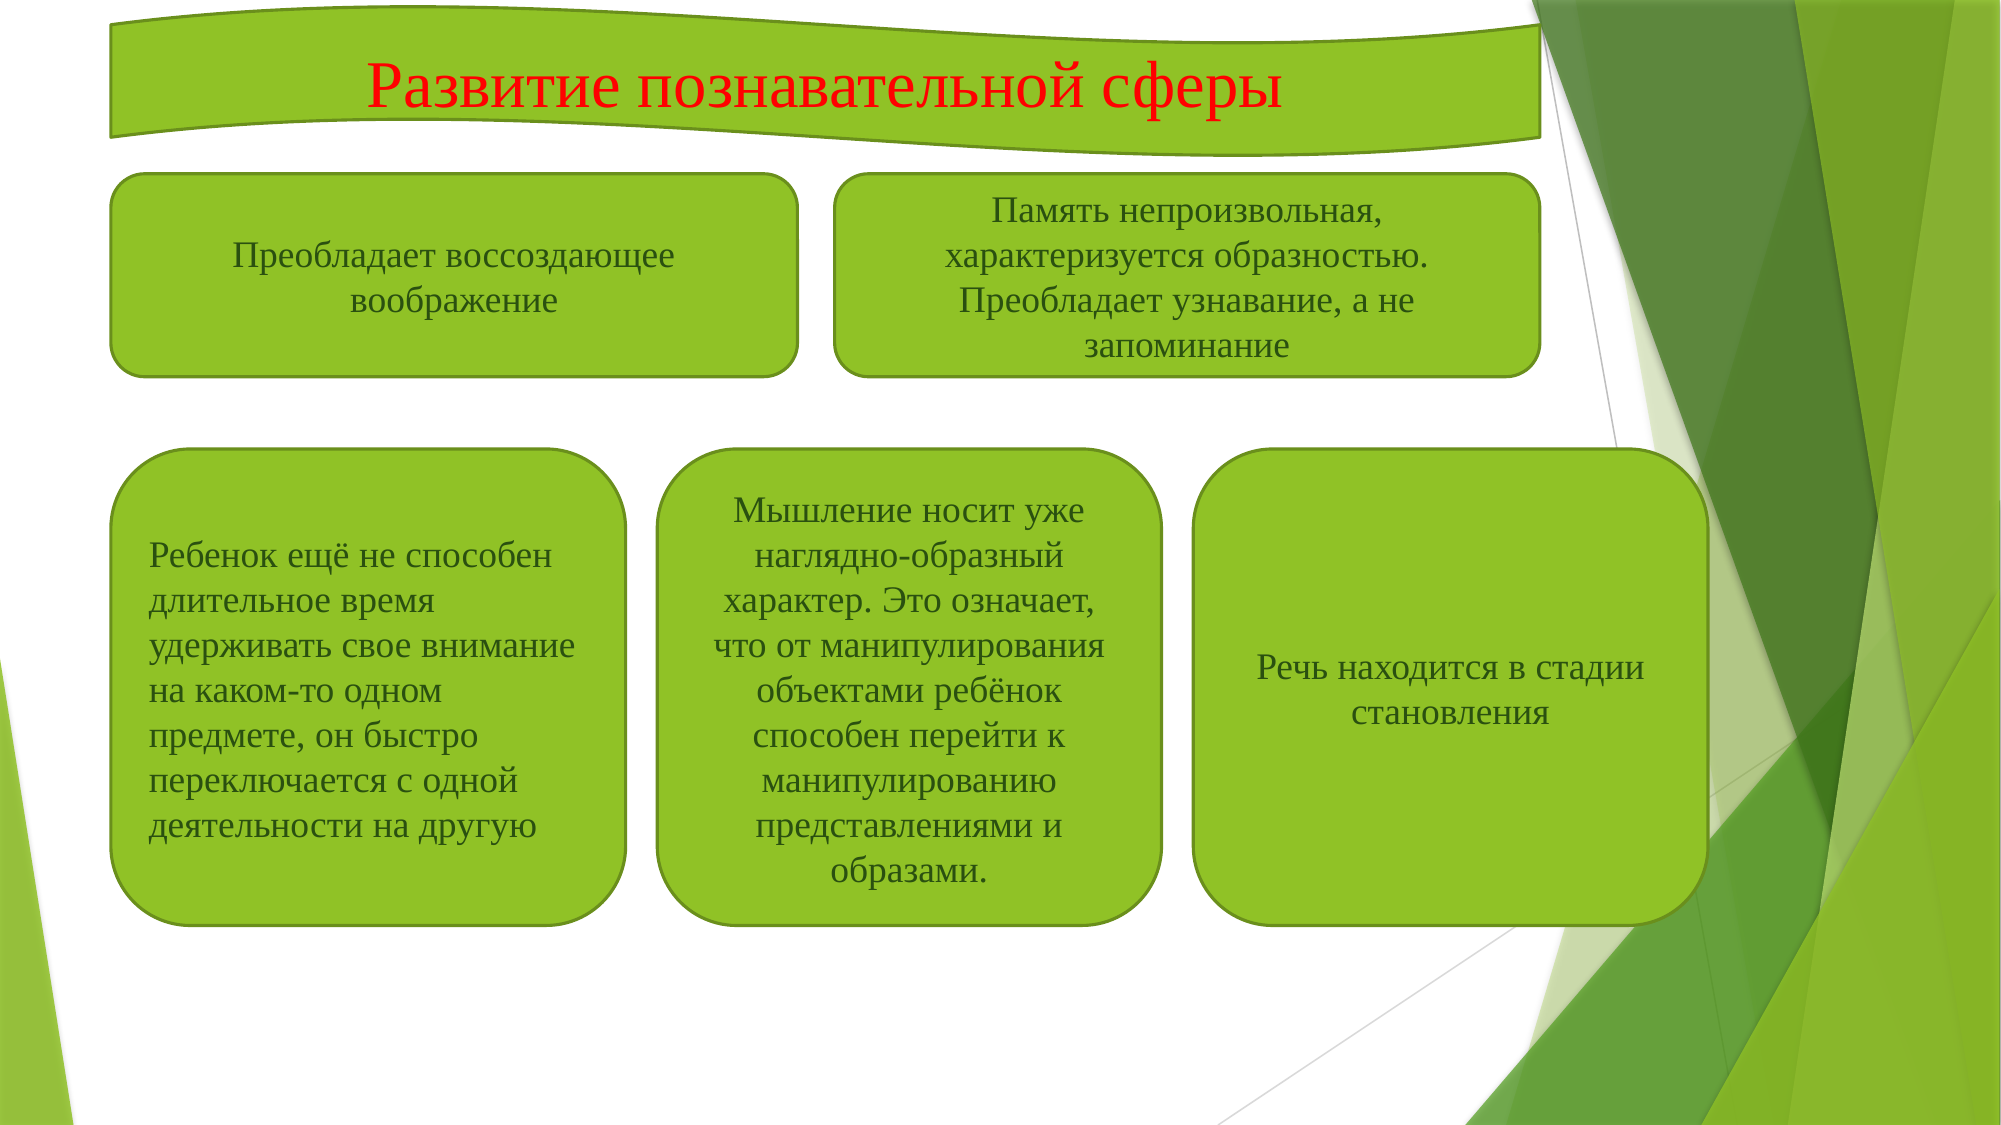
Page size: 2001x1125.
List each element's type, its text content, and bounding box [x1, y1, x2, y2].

text_box Память непроизвольная, характеризуется образностью. Преобладает узнавание, а не запоминание [833, 172, 1542, 379]
text_box Преобладает воссоздающее воображение [109, 172, 800, 379]
text_box Развитие познавательной сферы [109, 5, 1542, 157]
text_box Ребенок ещё не способен длительное время удерживать свое внимание на каком-то одном предмете, он быстро переключается с одной деятельности на другую [109, 447, 628, 928]
text_box Мышление носит уже наглядно-образный характер. Это означает, что от манипулирования объектами ребёнок способен перейти к манипулированию представлениями и образами. [655, 447, 1164, 928]
text_box Речь находится в стадии становления [1191, 447, 1710, 928]
